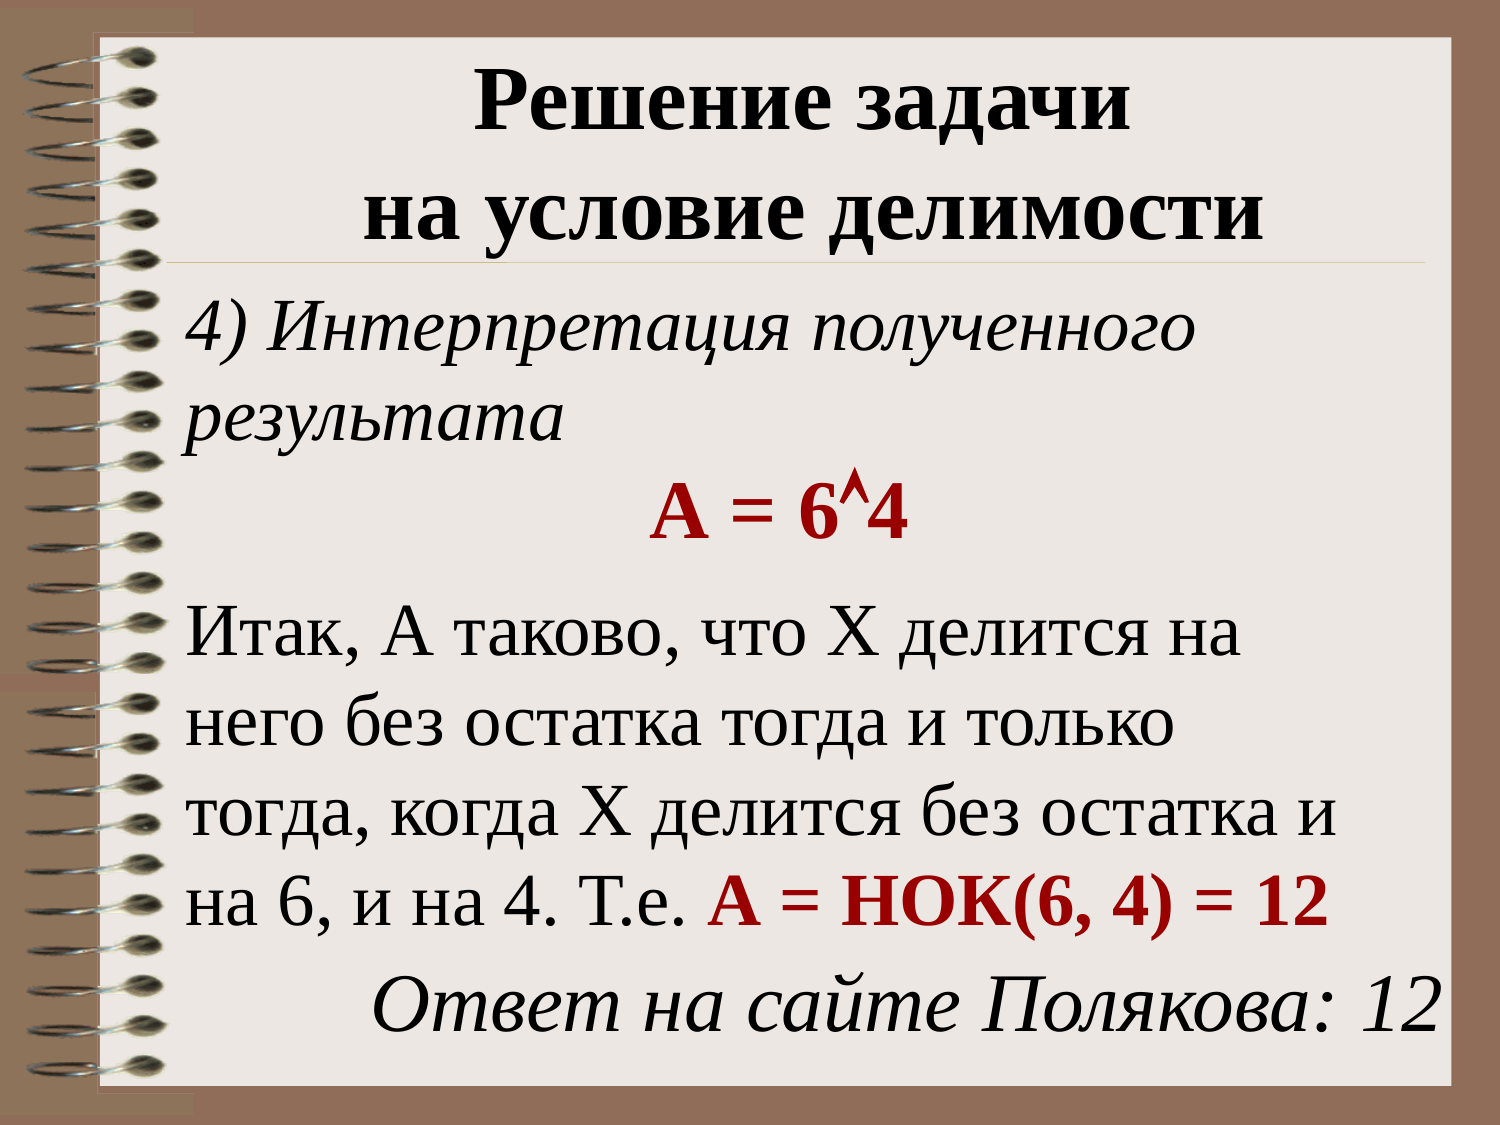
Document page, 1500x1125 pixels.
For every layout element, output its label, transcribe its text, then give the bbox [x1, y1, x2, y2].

text_box Ответ на сайте Полякова: 12 [301, 940, 1459, 1056]
text_box Решение задачи на условие делимости [171, 30, 1459, 266]
picture [0, 8, 194, 674]
text_box 4) Интерпретация полученного результата А = 64 Итак, А таково, что Х делится на него без остатка тогда и только тогда, когда Х делится без остатка и на 6, и на 4. Т.е. А = НОК(6, 4) = 12 [171, 268, 1388, 948]
picture [0, 692, 194, 1115]
